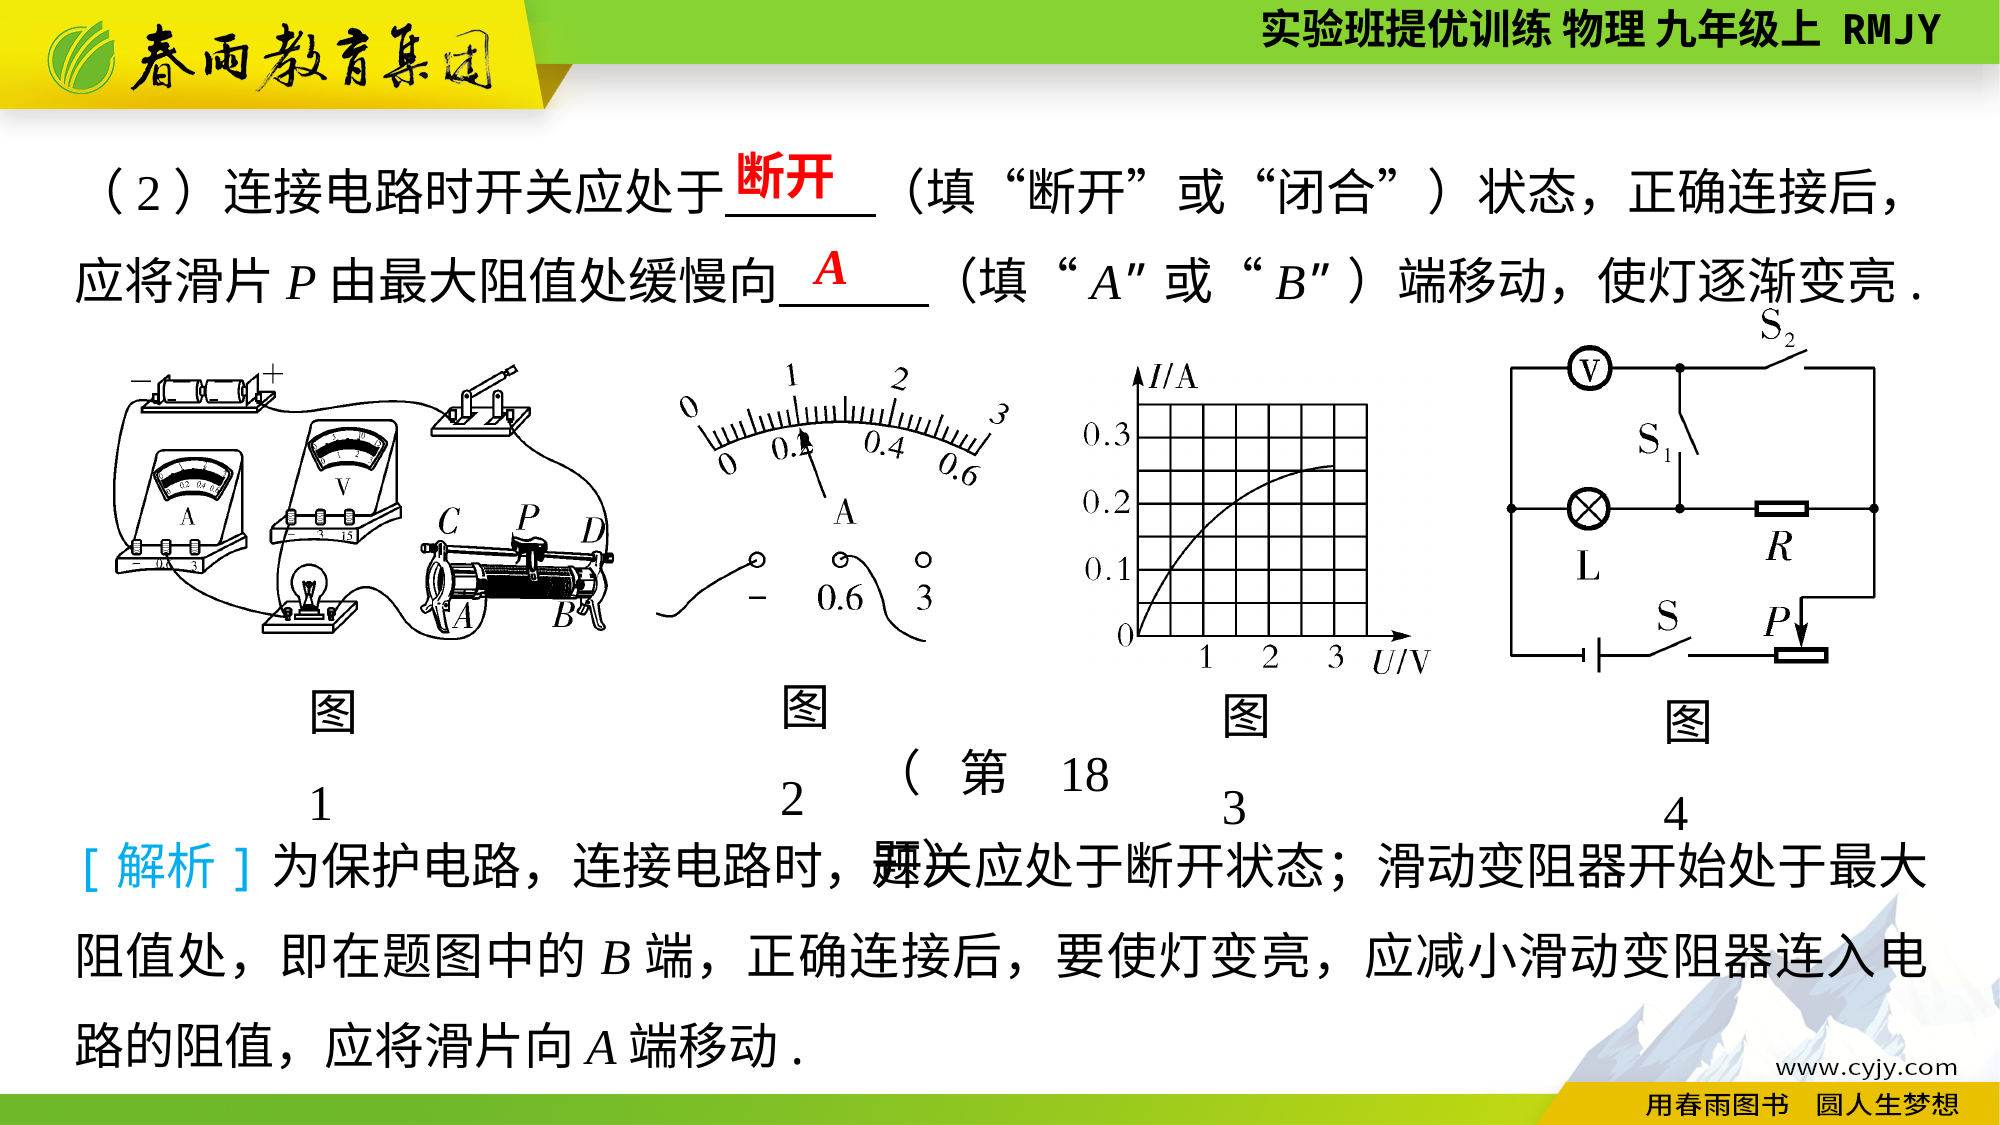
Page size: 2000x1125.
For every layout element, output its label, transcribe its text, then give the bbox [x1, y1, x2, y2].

list （2）连接电路时开关应处于 （填“断开”或“闭合”）状态，正确连接后，应将滑片P由最大阻值处缓慢向 （填“A”或“B”）端移动，使灯逐渐变亮. [59, 122, 1944, 320]
text_box 图3 [1207, 683, 1312, 752]
text_box （第18题） [856, 704, 1137, 797]
picture [0, 0, 2000, 1125]
text_box A [800, 227, 864, 302]
text_box 图1 [293, 648, 399, 748]
text_box 断开 [720, 136, 850, 212]
text_box 图2 [765, 650, 871, 743]
text_box 图4 [1648, 683, 1754, 758]
text_box [解析]为保护电路，连接电路时，开关应处于断开状态；滑动变阻器开始处于最大阻值处，即在题图中的B端，正确连接后，要使灯变亮，应减小滑动变阻器连入电路的阻值，应将滑片向A端移动. [59, 797, 1944, 1083]
